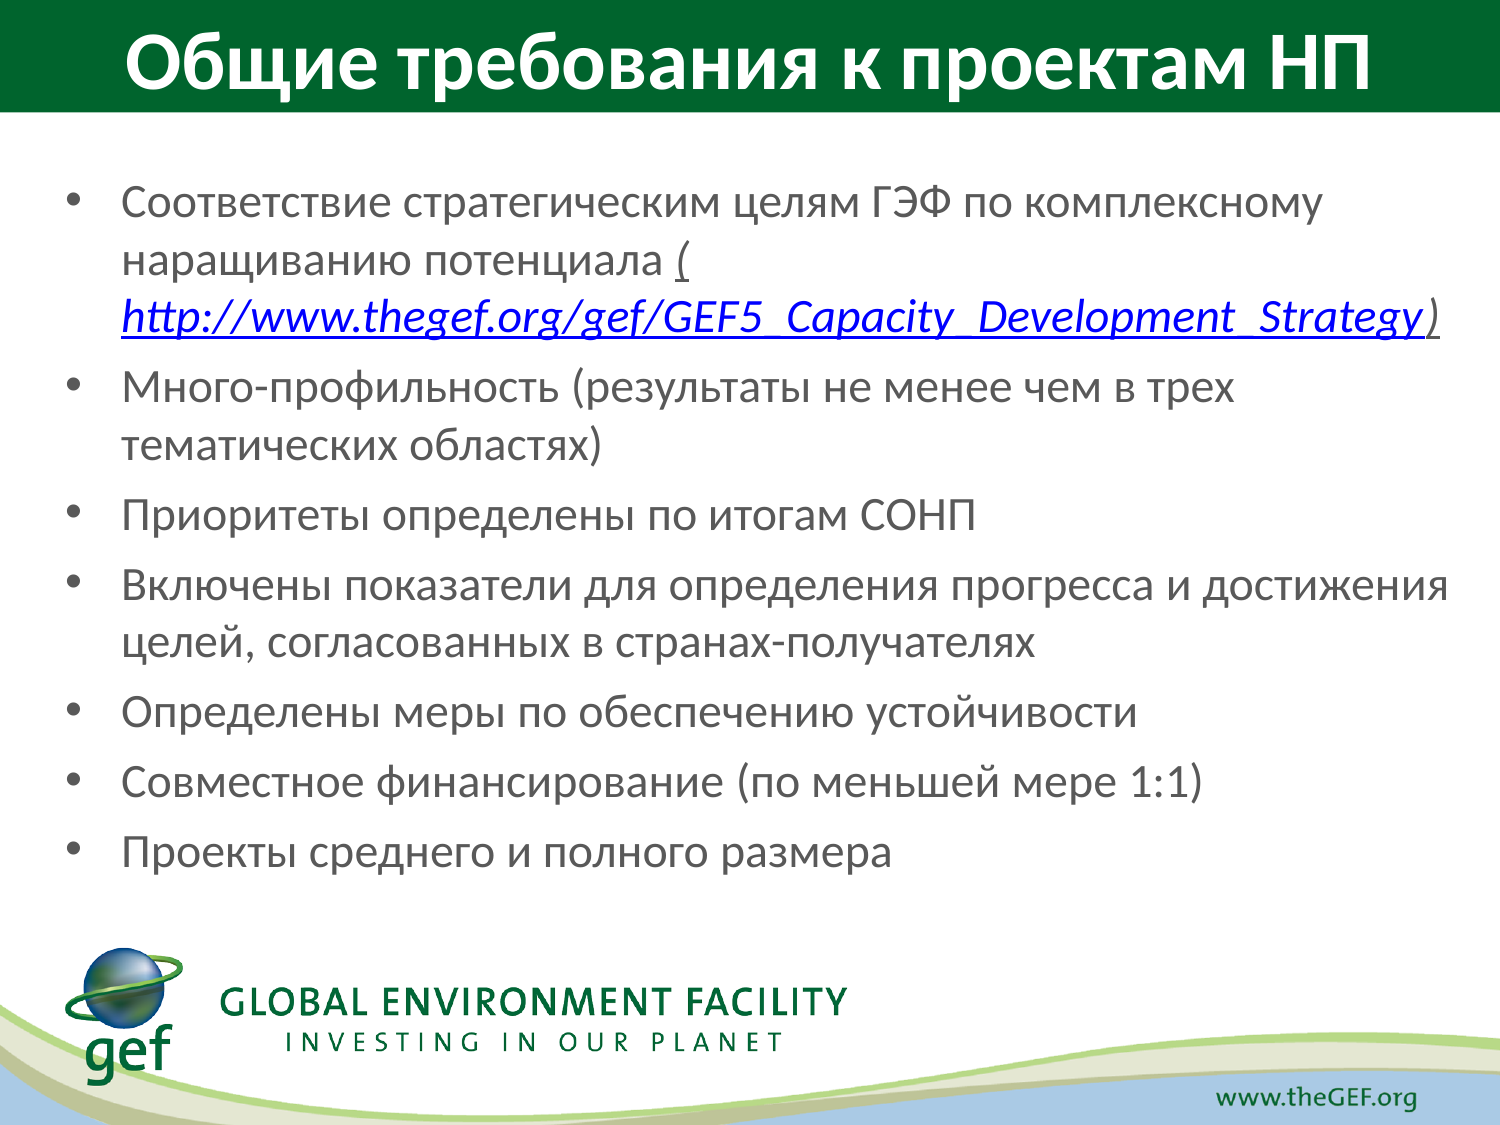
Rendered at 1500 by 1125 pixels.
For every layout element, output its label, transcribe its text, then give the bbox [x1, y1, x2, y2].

list Соответствие стратегическим целям ГЭФ по комплексному наращиванию потенциала (http://www.thegef.org/gef/GEF5_Capacity_Development_Strategy) Много-профильность (результаты не менее чем в трех тематических областях) Приоритеты определены по итогам СОНП Включены показатели для определения прогресса и достижения целей, согласованных в странах-получателях Определены меры по обеспечению устойчивости Совместное финансирование (по меньшей мере 1:1) Проекты среднего и полного размера [50, 162, 1475, 913]
picture [0, 920, 1500, 1125]
text_box Общие требования к проектам НП [0, 0, 1500, 113]
